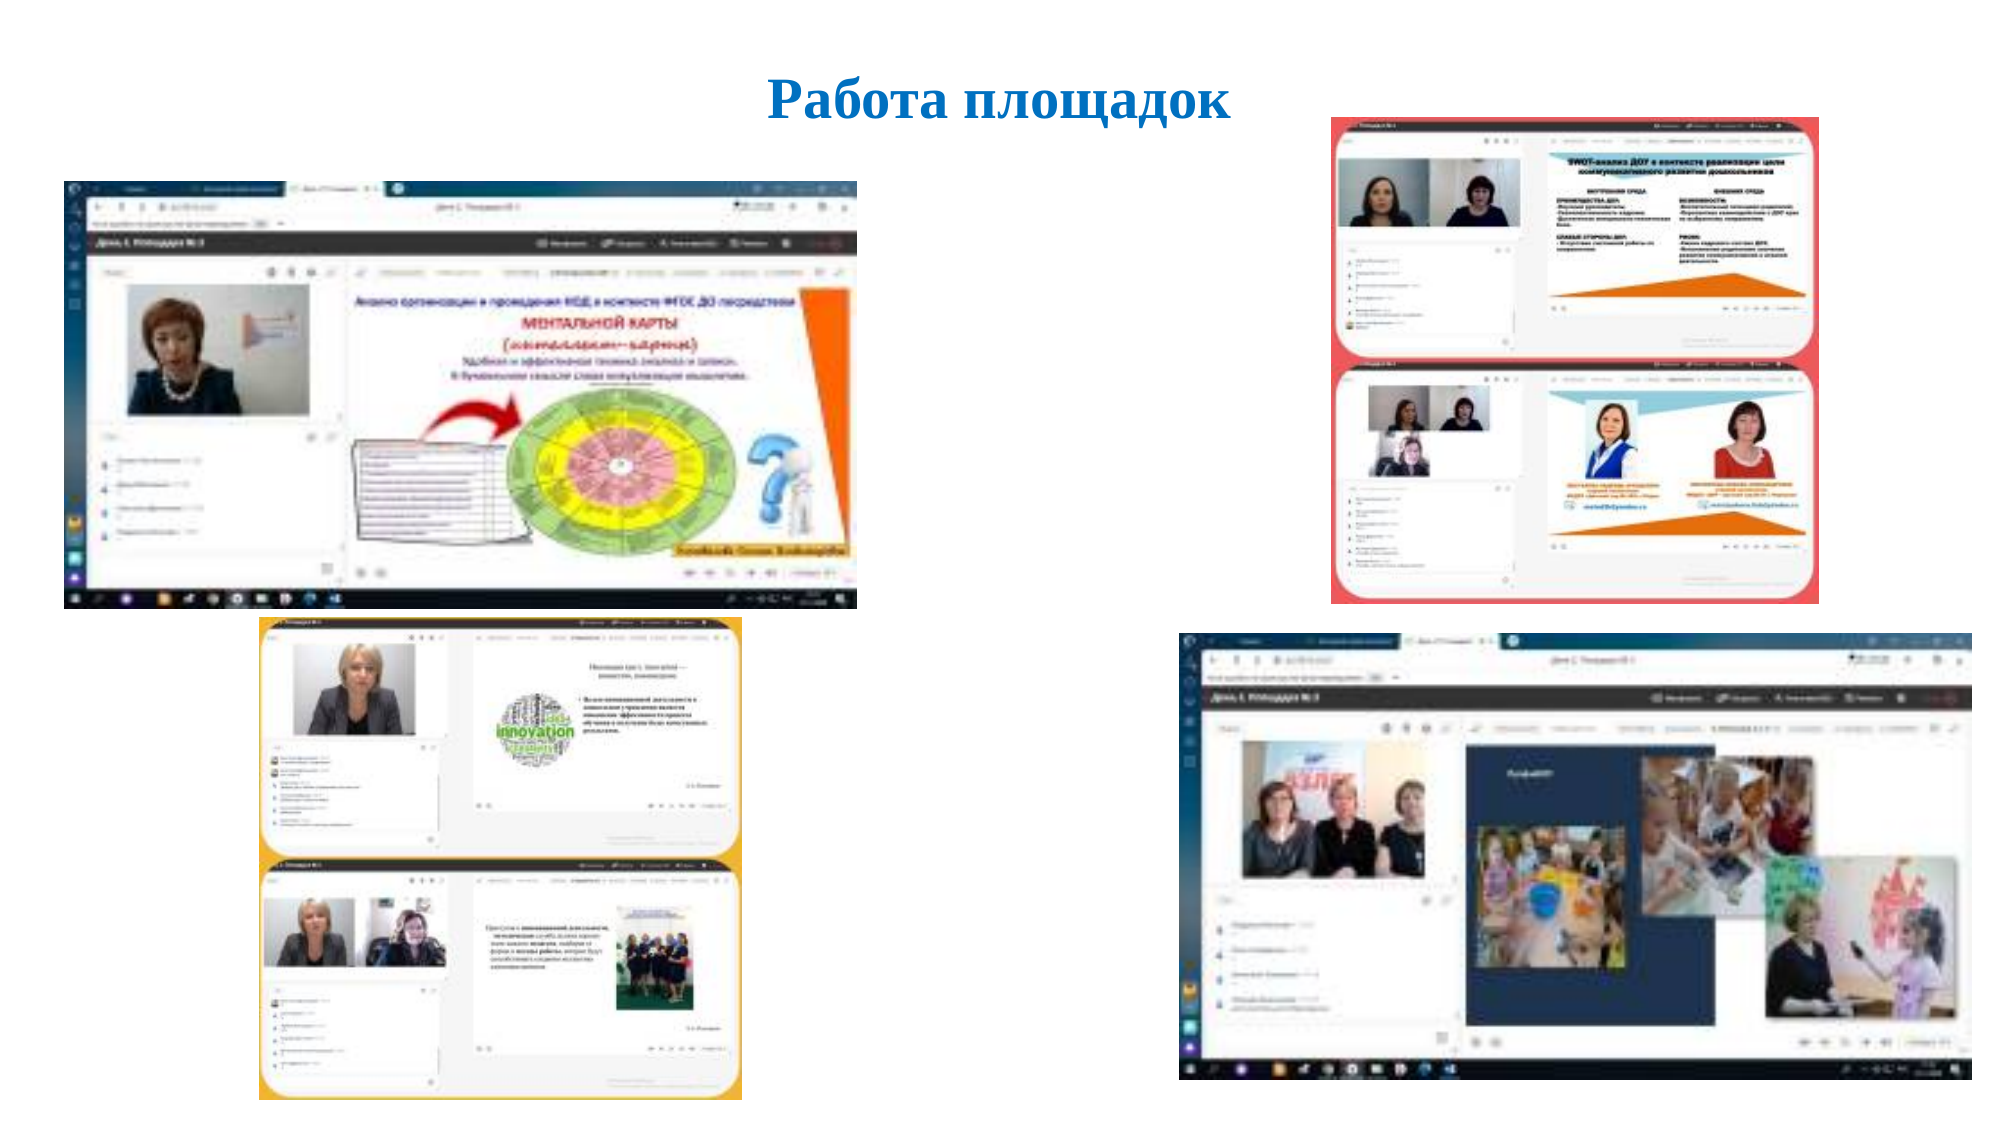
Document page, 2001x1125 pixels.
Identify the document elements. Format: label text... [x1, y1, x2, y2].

picture [1331, 117, 1819, 604]
picture [64, 181, 857, 609]
picture [259, 617, 742, 1100]
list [1179, 633, 1971, 1080]
title Работа площадок [137, 59, 1863, 210]
